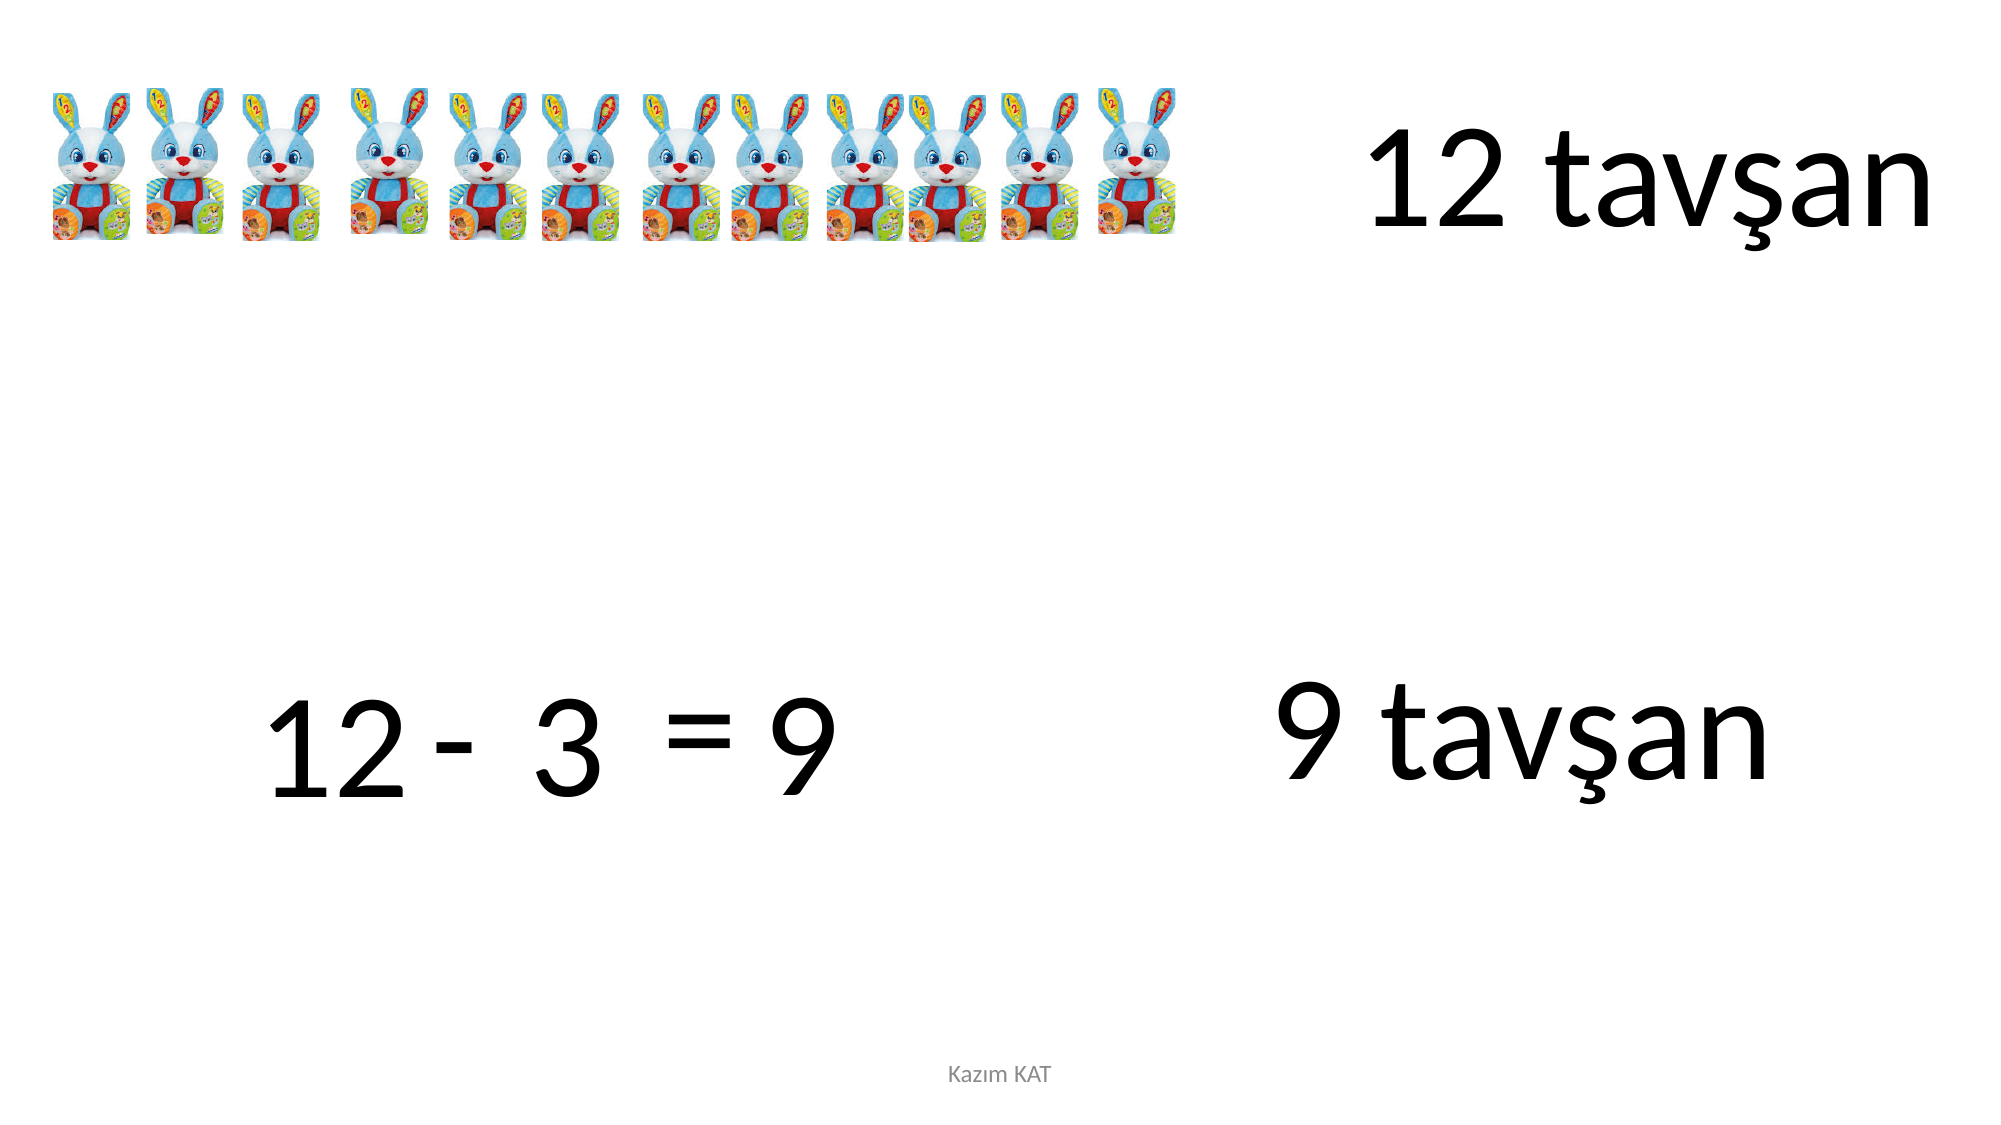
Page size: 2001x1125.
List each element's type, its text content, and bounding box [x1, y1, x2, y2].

picture [542, 94, 620, 241]
footer Kazım KAT [662, 1042, 1338, 1103]
text_box 3 [515, 638, 674, 834]
text_box 12 [242, 640, 464, 835]
text_box 9 [748, 638, 843, 833]
picture [731, 94, 809, 241]
text_box = [647, 622, 757, 818]
text_box - [416, 633, 526, 829]
picture [242, 94, 320, 241]
text_box 9 tavşan [1254, 622, 1912, 818]
picture [826, 94, 904, 241]
picture [642, 94, 720, 241]
picture [146, 88, 224, 234]
picture [908, 95, 986, 242]
picture [1001, 93, 1079, 240]
picture [449, 93, 527, 240]
text_box 12 tavşan [1342, 69, 2000, 264]
picture [1098, 88, 1176, 234]
picture [350, 88, 429, 234]
picture [52, 93, 131, 240]
